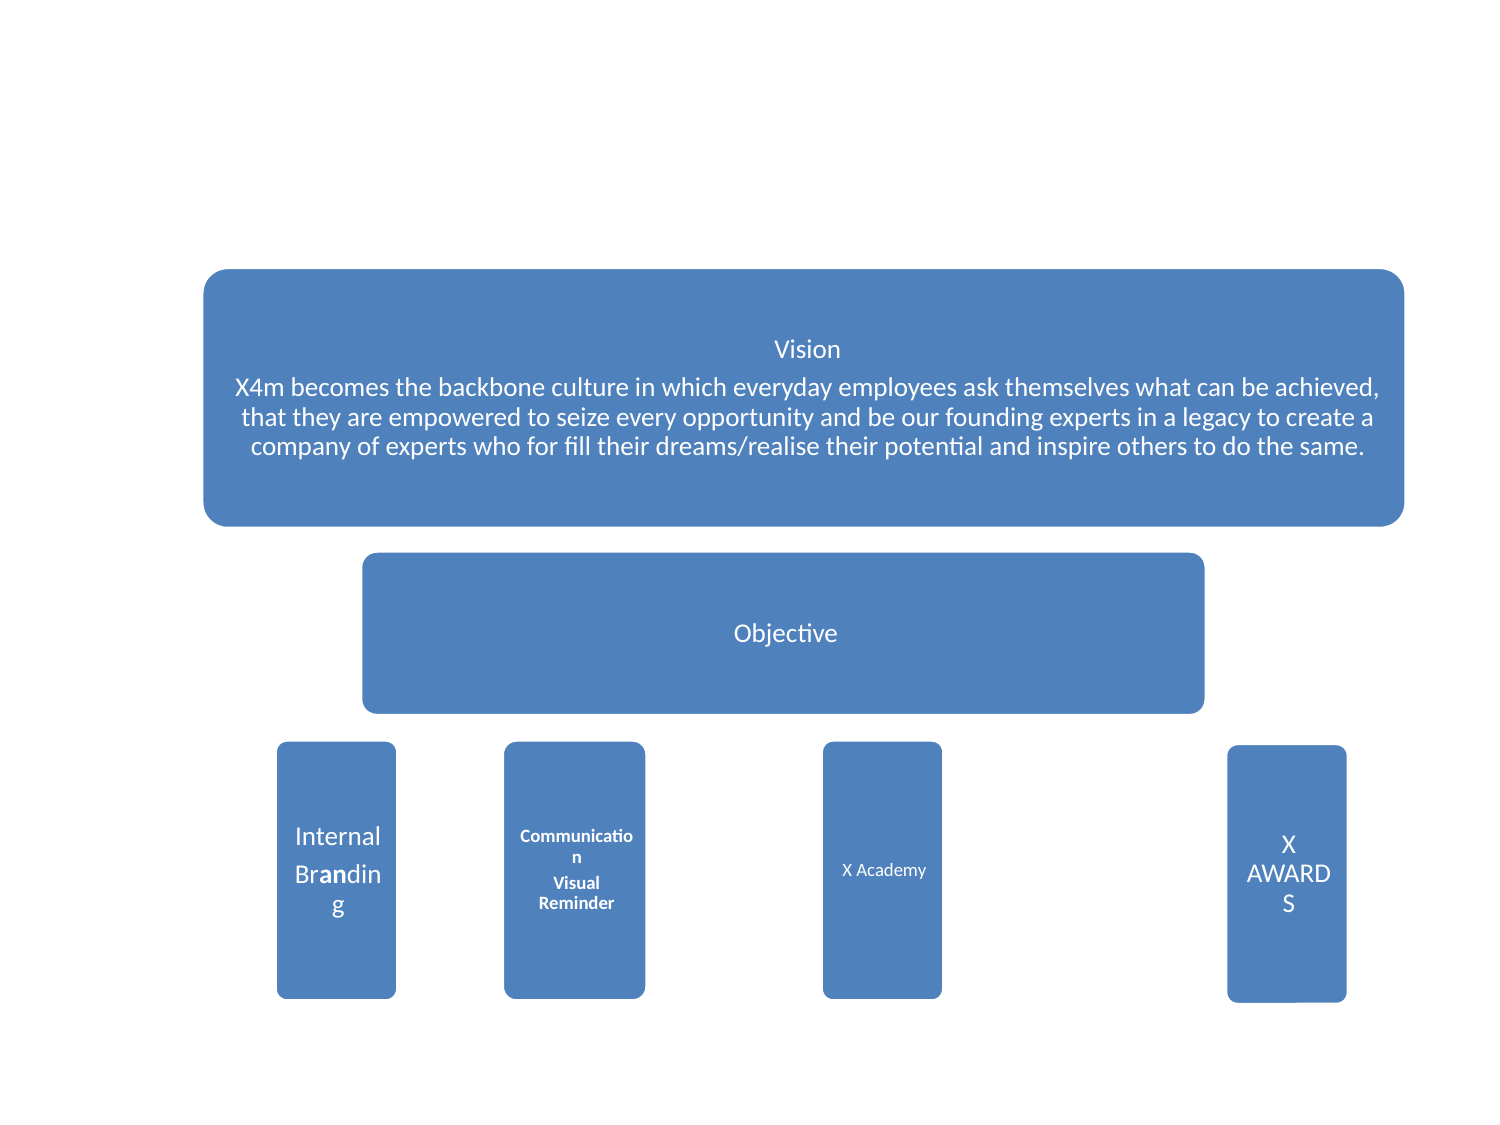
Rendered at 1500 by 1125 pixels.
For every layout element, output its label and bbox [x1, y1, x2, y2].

list [74, 262, 1426, 1006]
